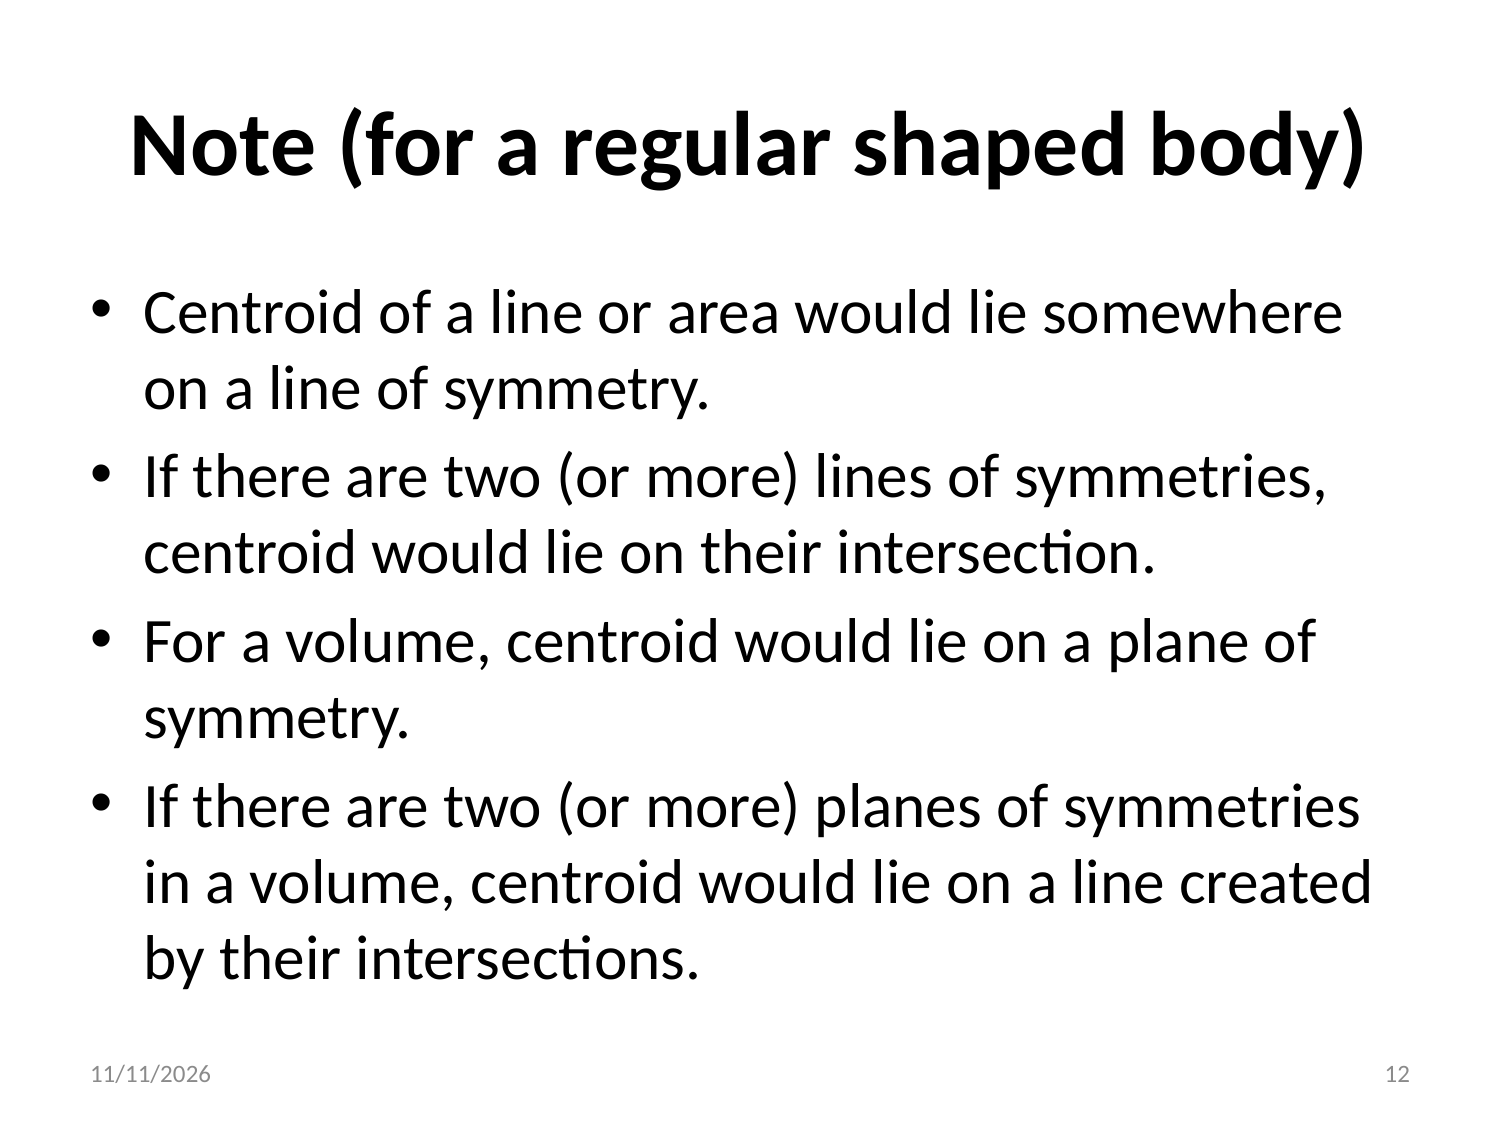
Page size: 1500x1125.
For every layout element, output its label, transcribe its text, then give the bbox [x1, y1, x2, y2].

slide_number 12 [1074, 1042, 1425, 1103]
title Note (for a regular shaped body) [75, 45, 1425, 233]
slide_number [75, 1042, 425, 1103]
list Centroid of a line or area would lie somewhere on a line of symmetry. If there are two (or more) lines of symmetries, centroid would lie on their intersection. For a volume, centroid would lie on a plane of symmetry. If there are two (or more) planes of symmetries in a volume, centroid would lie on a line created by their intersections. [75, 262, 1425, 1005]
